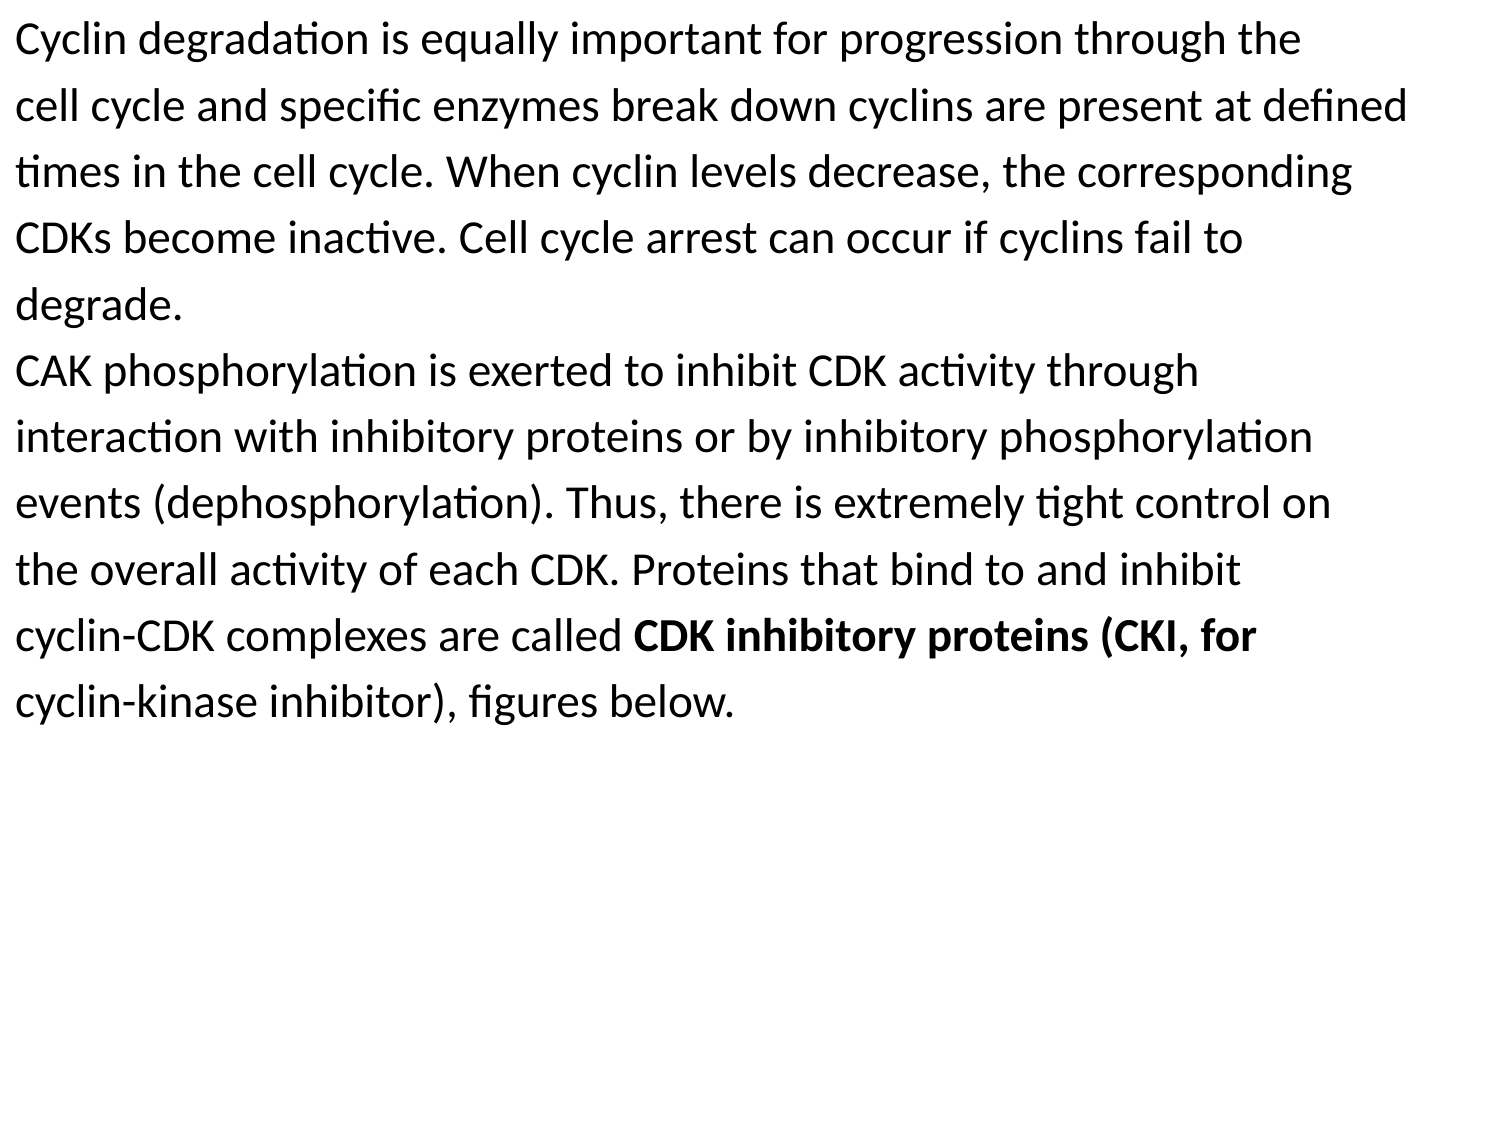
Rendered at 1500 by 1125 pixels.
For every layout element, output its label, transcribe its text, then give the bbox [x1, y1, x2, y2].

list Cyclin degradation is equally important for progression through the cell cycle and specific enzymes break down cyclins are present at defined times in the cell cycle. When cyclin levels decrease, the corresponding CDKs become inactive. Cell cycle arrest can occur if cyclins fail to degrade. CAK phosphorylation is exerted to inhibit CDK activity through interaction with inhibitory proteins or by inhibitory phosphorylation events (dephosphorylation). Thus, there is extremely tight control on the overall activity of each CDK. Proteins that bind to and inhibit cyclin-CDK complexes are called CDK inhibitory proteins (CKI, for cyclin-kinase inhibitor), figures below. [0, 0, 1500, 752]
